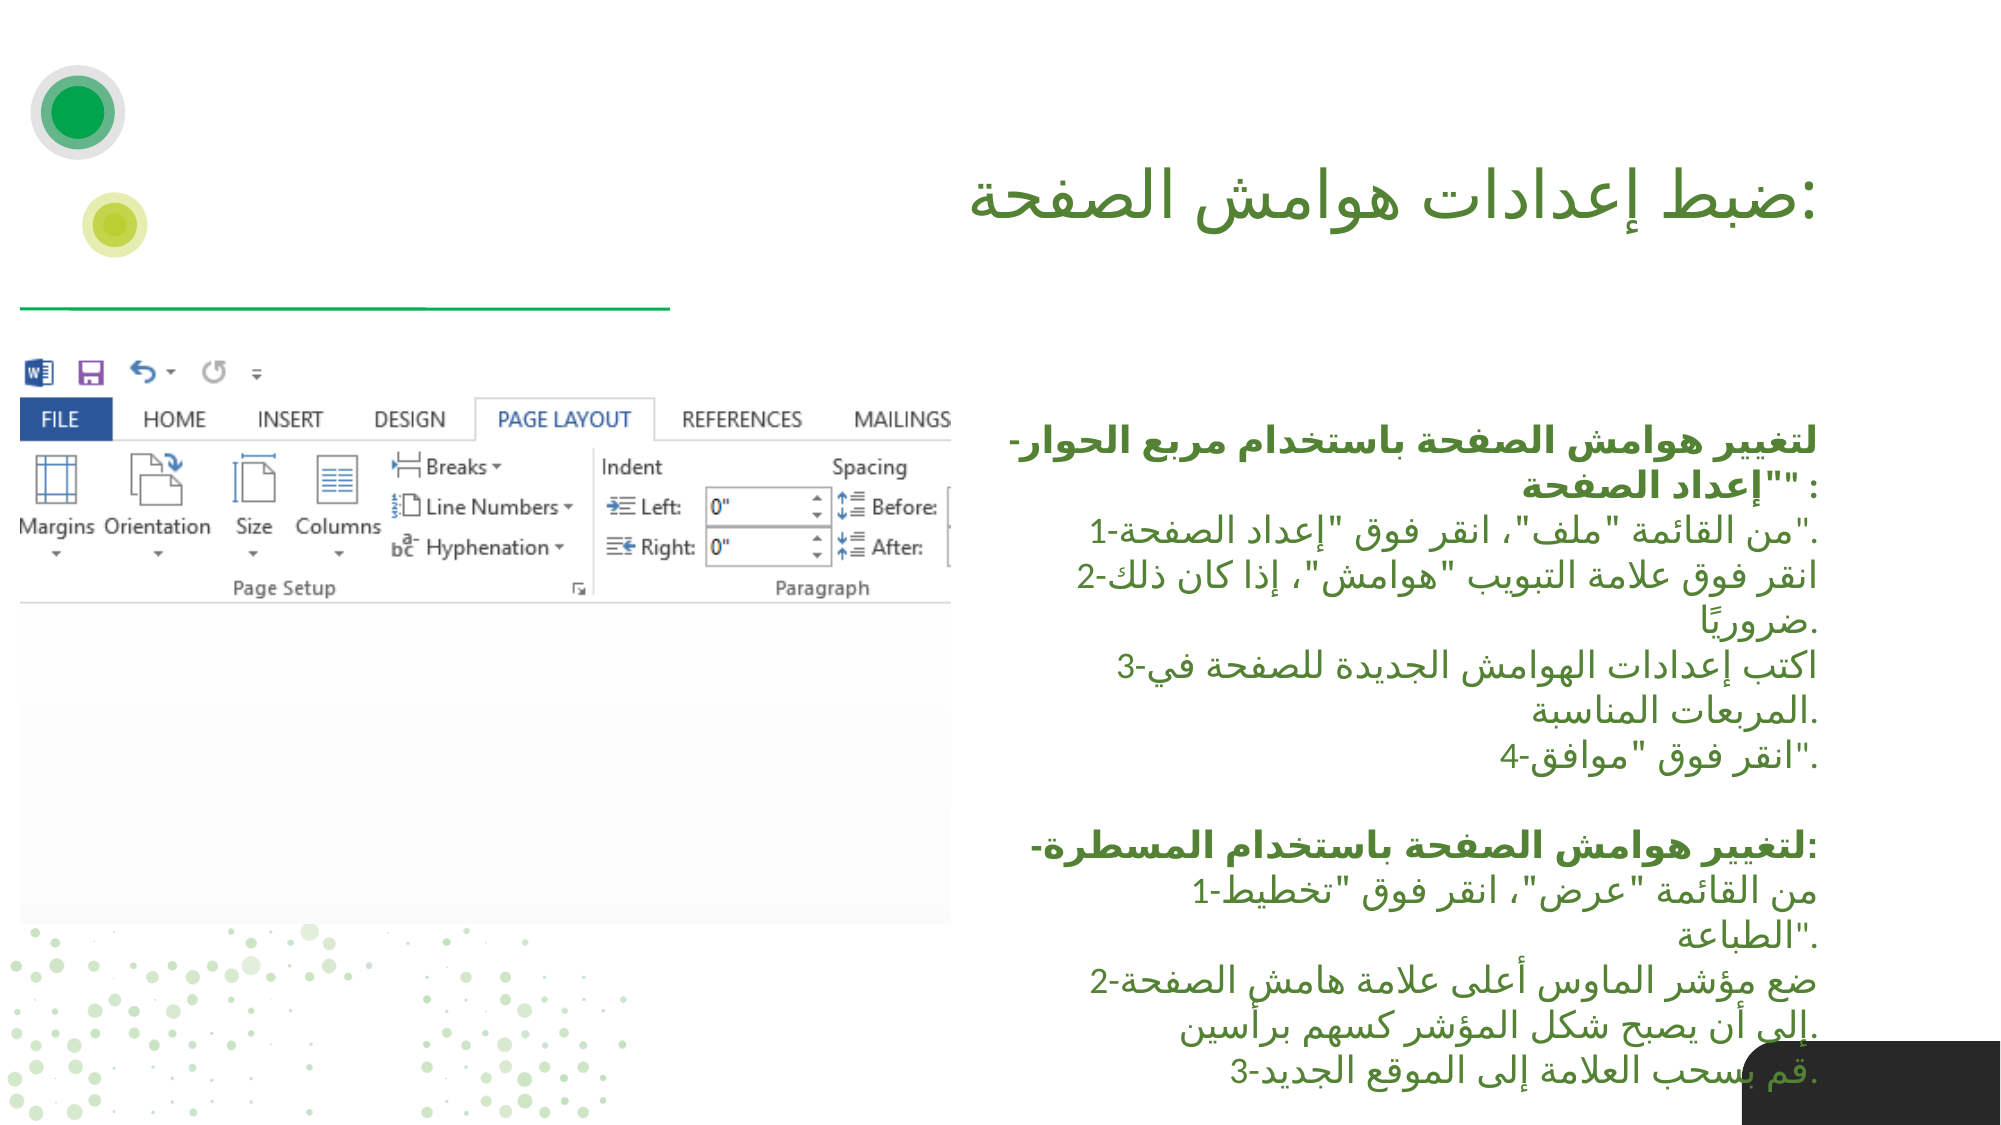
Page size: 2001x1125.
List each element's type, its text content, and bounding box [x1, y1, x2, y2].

text_box -لتغيير هوامش الصفحة باستخدام مربع الحوار "إعداد الصفحة" : 1-من القائمة "ملف"، انقر فوق "إعداد الصفحة". 2-انقر فوق علامة التبويب "هوامش"، إذا كان ذلك ضروريًا. 3-اكتب إعدادات الهوامش الجديدة للصفحة في المربعات المناسبة. 4-انقر فوق "موافق". -لتغيير هوامش الصفحة باستخدام المسطرة: 1-من القائمة "عرض"، انقر فوق "تخطيط الطباعة". 2-ضع مؤشر الماوس أعلى علامة هامش الصفحة إلى أن يصبح شكل المؤشر كسهم برأسين. 3-قم بسحب العلامة إلى الموقع الجديد. [950, 408, 1834, 1099]
picture [19, 354, 951, 924]
title ضبط إعدادات هوامش الصفحة: [311, 85, 1834, 309]
